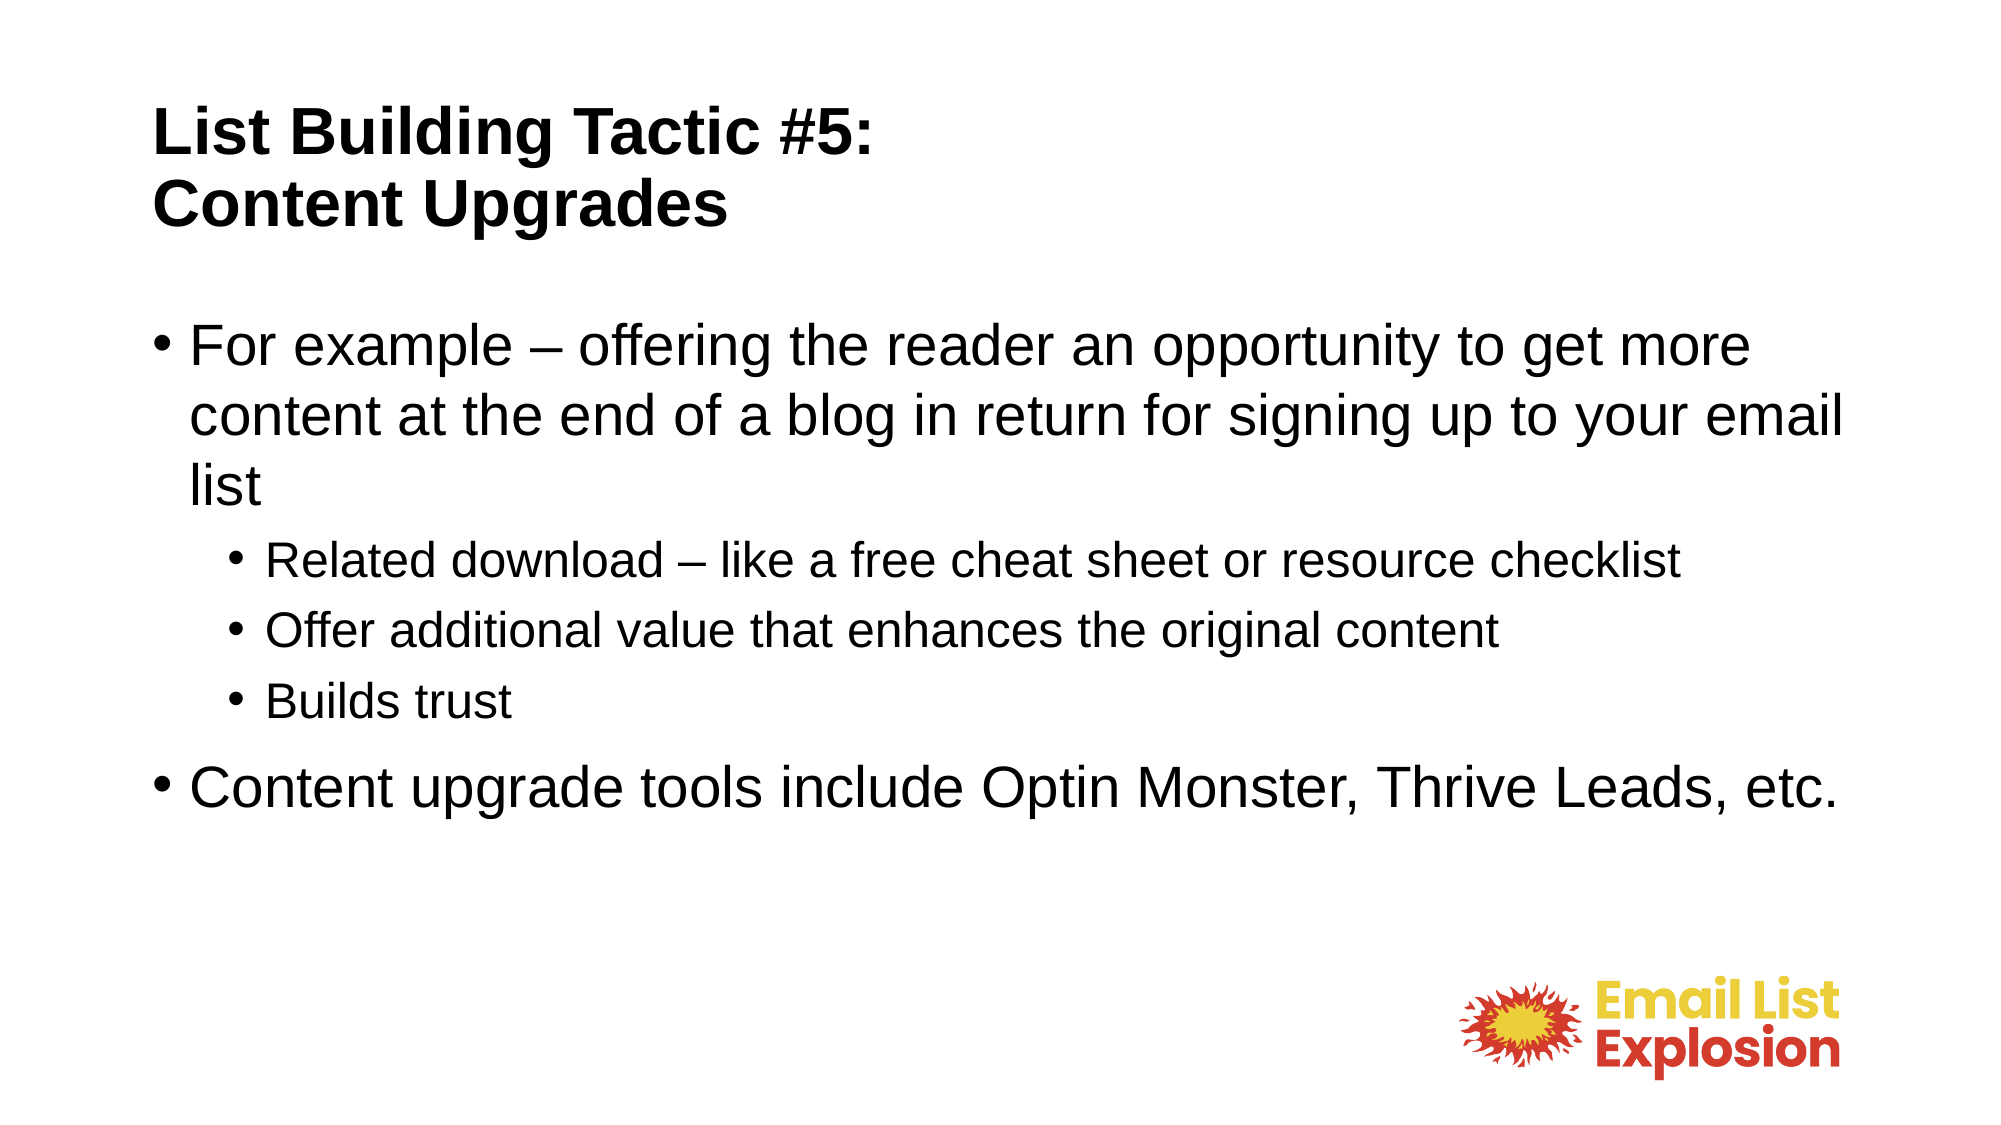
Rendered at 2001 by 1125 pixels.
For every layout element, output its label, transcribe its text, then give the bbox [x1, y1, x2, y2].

picture [1448, 1014, 1849, 1103]
title List Building Tactic #5: Content Upgrades [137, 59, 1863, 278]
list For example – offering the reader an opportunity to get more content at the end of a blog in return for signing up to your email list Related download – like a free cheat sheet or resource checklist Offer additional value that enhances the original content Builds trust Content upgrade tools include Optin Monster, Thrive Leads, etc. [137, 299, 1863, 1014]
